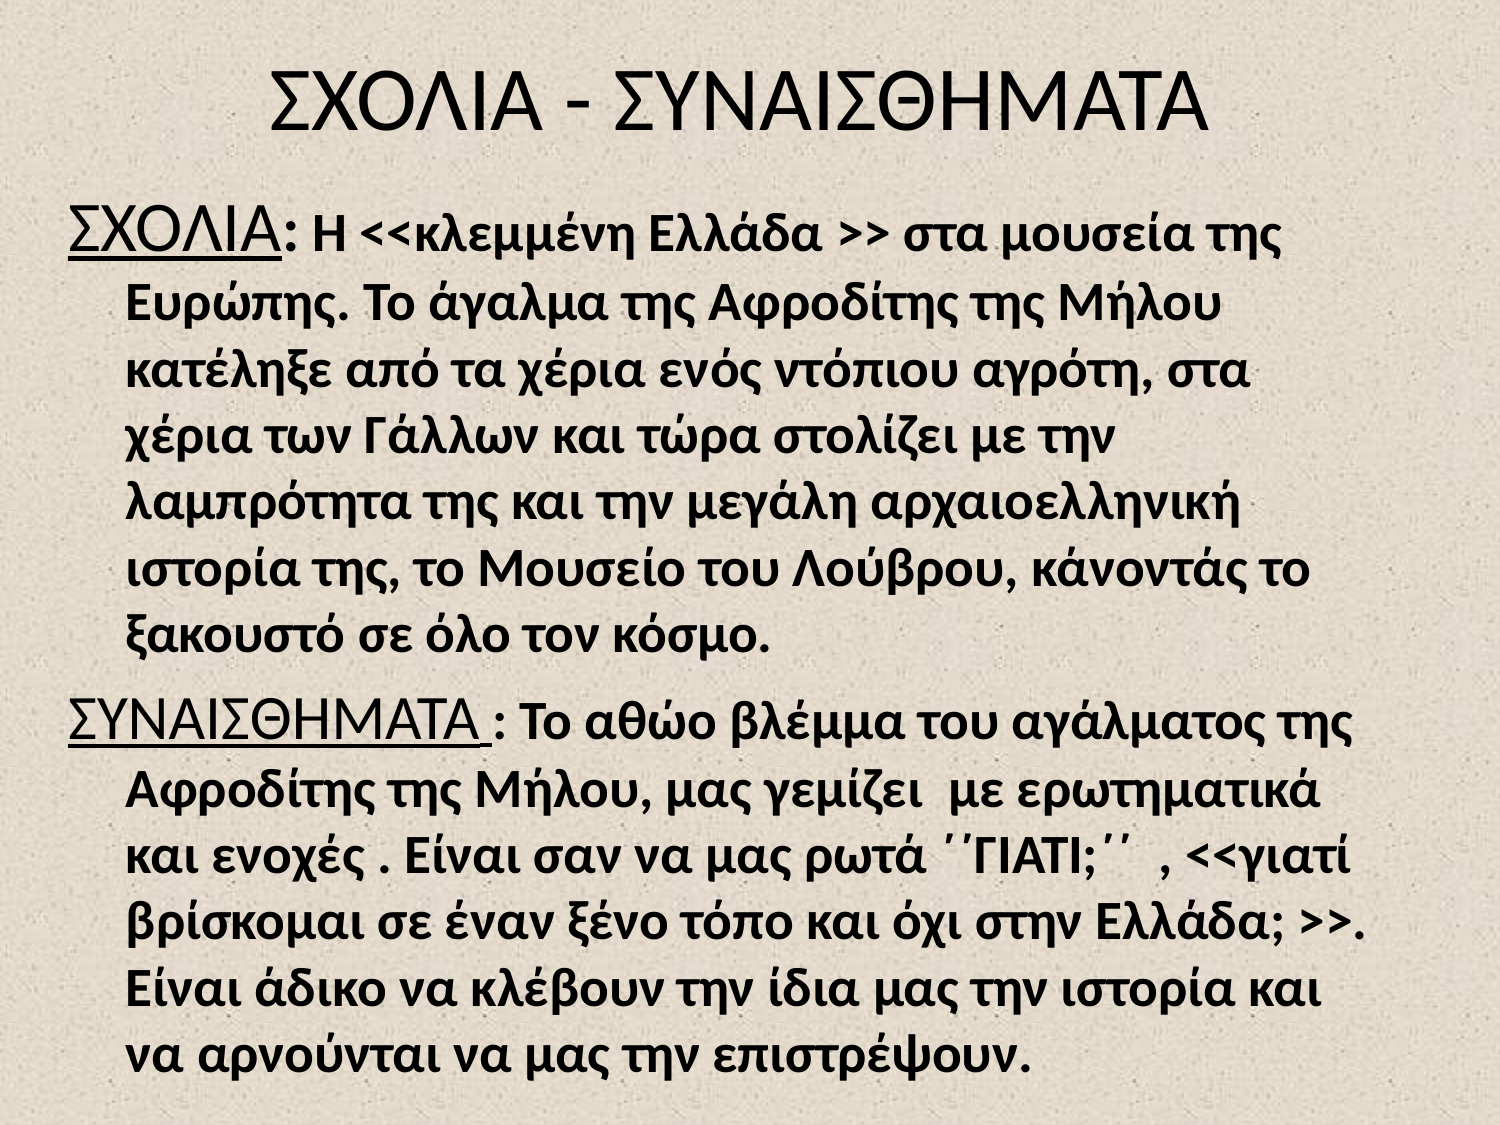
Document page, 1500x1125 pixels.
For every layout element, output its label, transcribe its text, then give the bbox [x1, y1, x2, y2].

list ΣΧΟΛΙΑ: Η <<κλεμμένη Ελλάδα >> στα μουσεία της Ευρώπης. Το άγαλμα της Αφροδίτης της Μήλου κατέληξε από τα χέρια ενός ντόπιου αγρότη, στα χέρια των Γάλλων και τώρα στολίζει με την λαμπρότητα της και την μεγάλη αρχαιοελληνική ιστορία της, το Μουσείο του Λούβρου, κάνοντάς το ξακουστό σε όλο τον κόσμο. ΣΥΝΑΙΣΘΗΜΑΤΑ : Το αθώο βλέμμα του αγάλματος της Αφροδίτης της Μήλου, μας γεμίζει με ερωτηματικά και ενοχές . Είναι σαν να μας ρωτά ΄΄ΓΙΑΤΙ;΄΄ , <<γιατί βρίσκομαι σε έναν ξένο τόπο και όχι στην Ελλάδα; >>. Είναι άδικο να κλέβουν την ίδια μας την ιστορία και να αρνούνται να μας την επιστρέψουν. [53, 172, 1404, 1106]
picture [0, 0, 1500, 1125]
title ΣΧΟΛΙΑ - ΣΥΝΑΙΣΘΗΜΑΤΑ [64, 0, 1415, 188]
